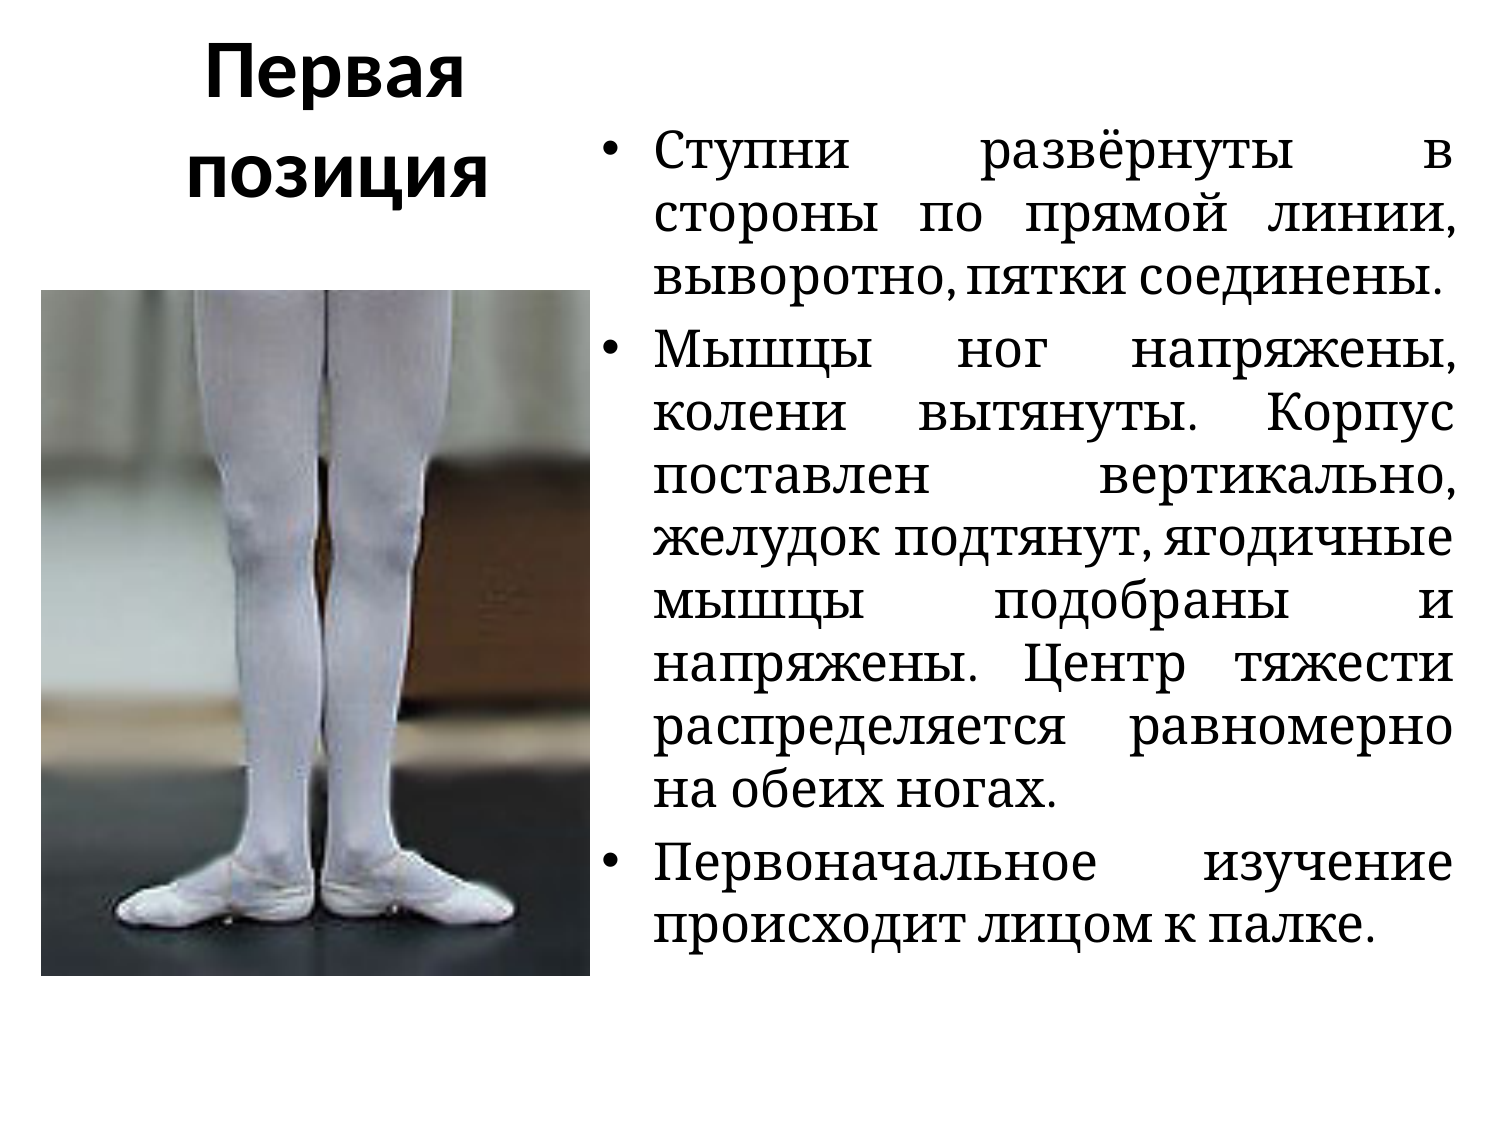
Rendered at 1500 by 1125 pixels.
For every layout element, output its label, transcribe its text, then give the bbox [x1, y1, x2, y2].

list Ступни развёрнуты в стороны по прямой линии, выворотно, пятки соединены. Мышцы ног напряжены, колени вытянуты. Корпус поставлен вертикально, желудок подтянут, ягодичные мышцы подобраны и напряжены. Центр тяжести распределяется равномерно на обеих ногах. Первоначальное изучение происходит лицом к палке. [586, 42, 1471, 1094]
title Первая позиция [76, 30, 571, 222]
picture [41, 290, 590, 977]
